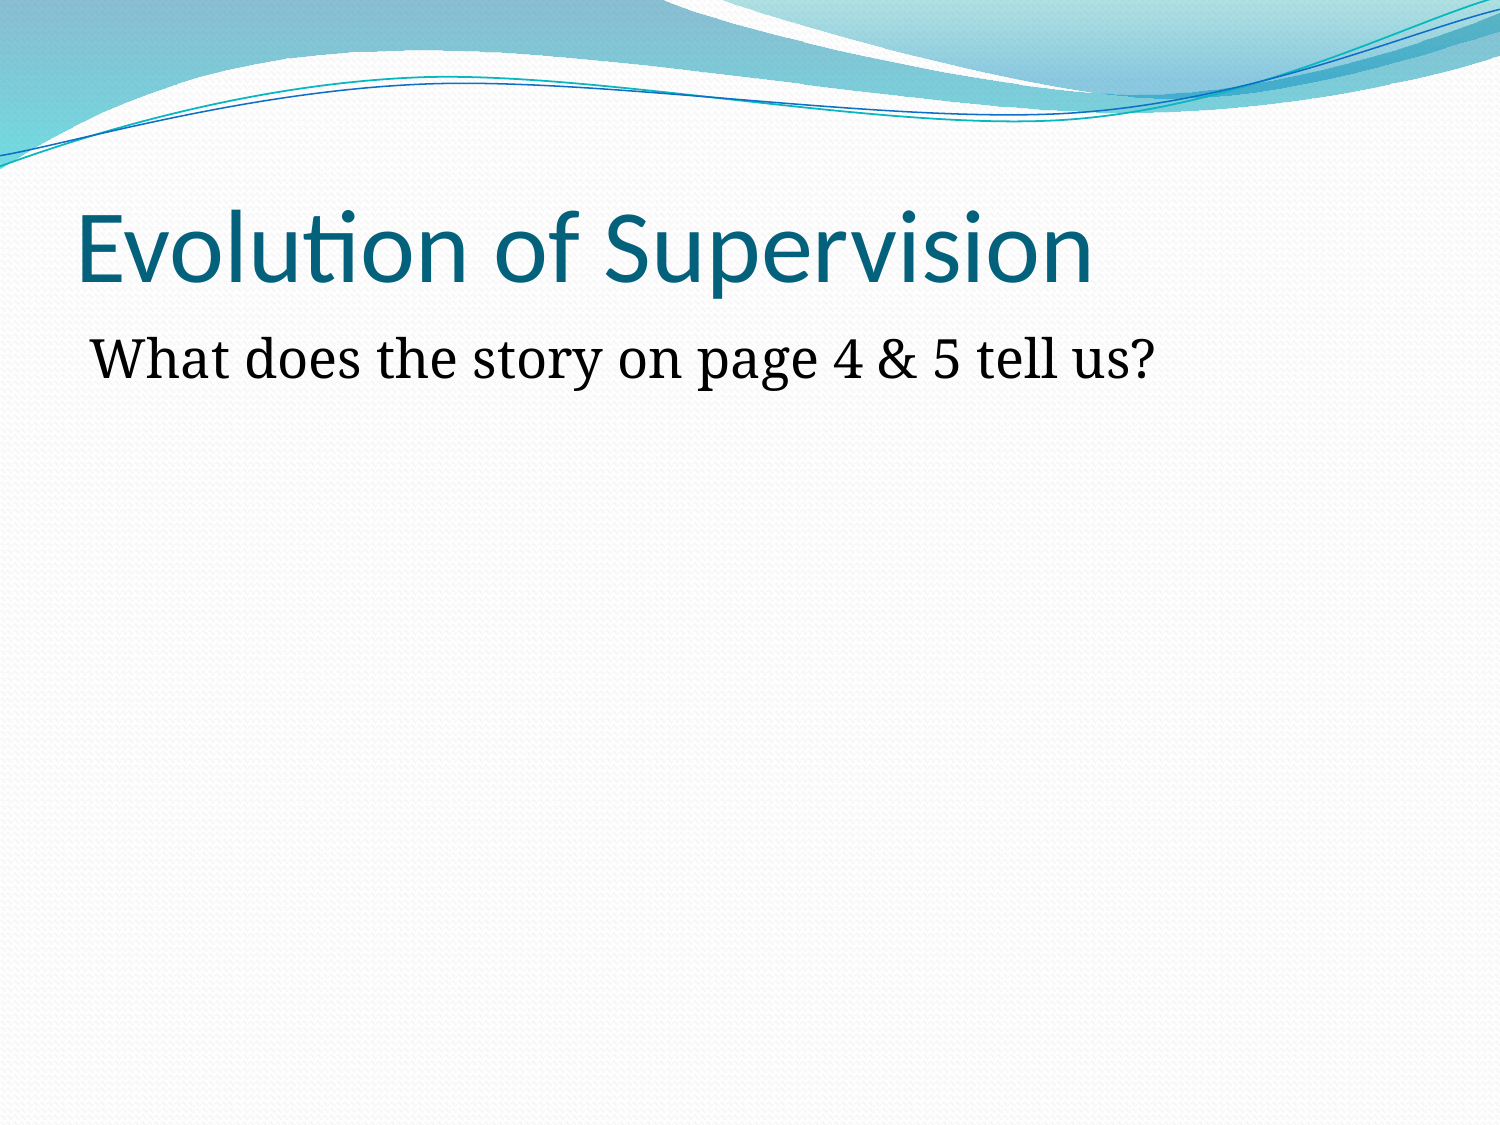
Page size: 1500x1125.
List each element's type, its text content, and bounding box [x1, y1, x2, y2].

list What does the story on page 4 & 5 tell us? [75, 317, 1425, 1038]
title Evolution of Supervision [75, 115, 1425, 303]
